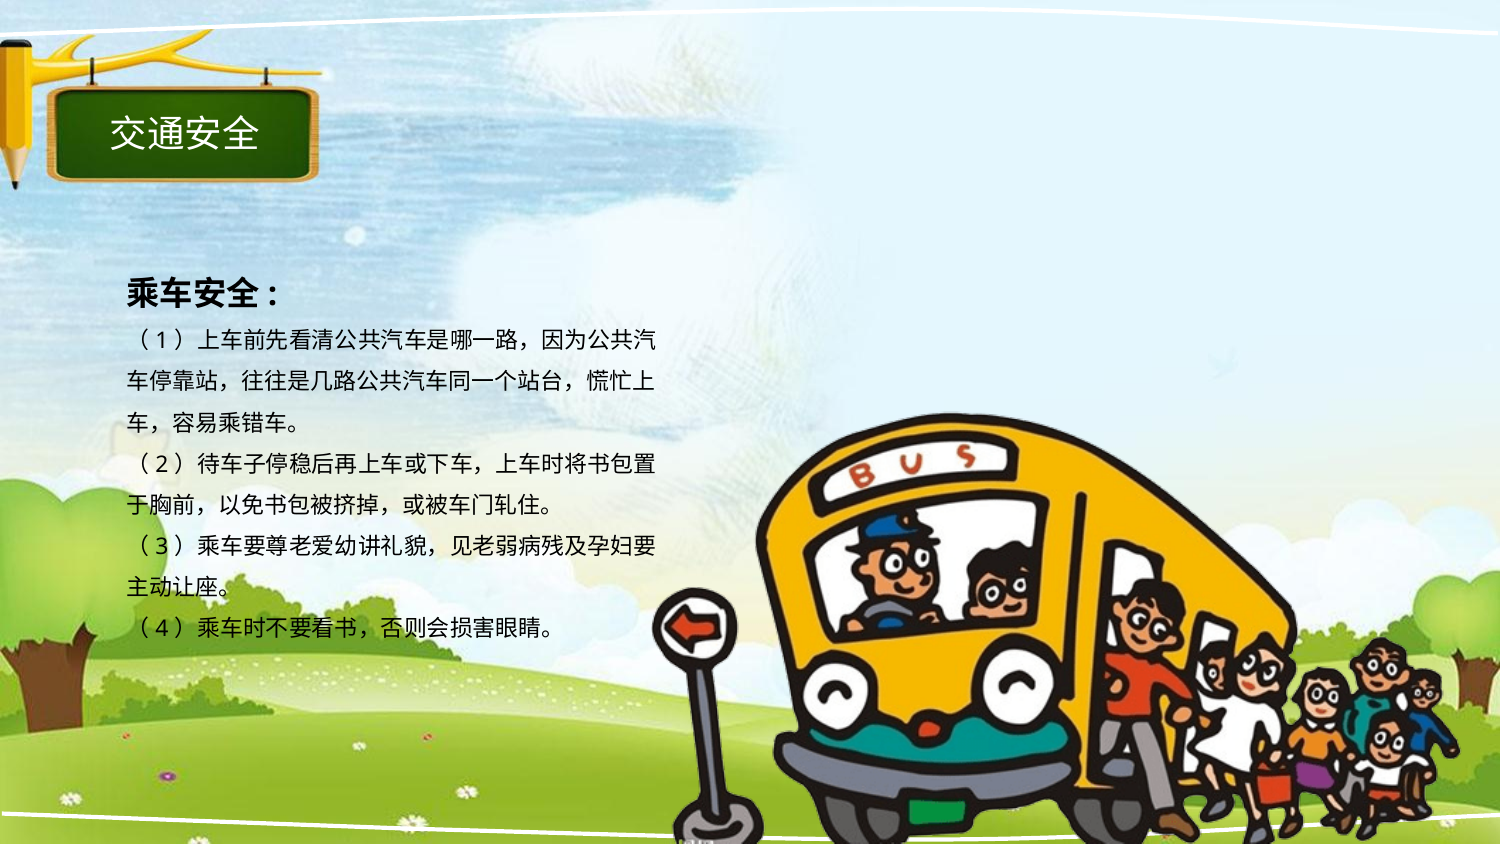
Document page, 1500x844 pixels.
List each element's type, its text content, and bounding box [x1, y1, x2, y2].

picture [0, 0, 1500, 844]
text_box 交通安全 [94, 103, 275, 163]
text_box 乘车安全: （1）上车前先看清公共汽车是哪一路，因为公共汽车停靠站，往往是几路公共汽车同一个站台，慌忙上车，容易乘错车。 （2）待车子停稳后再上车或下车，上车时将书包置于胸前，以免书包被挤掉，或被车门轧住。 （3）乘车要尊老爱幼讲礼貌，见老弱病残及孕妇要主动让座。 （4）乘车时不要看书，否则会损害眼睛。 [112, 244, 695, 517]
